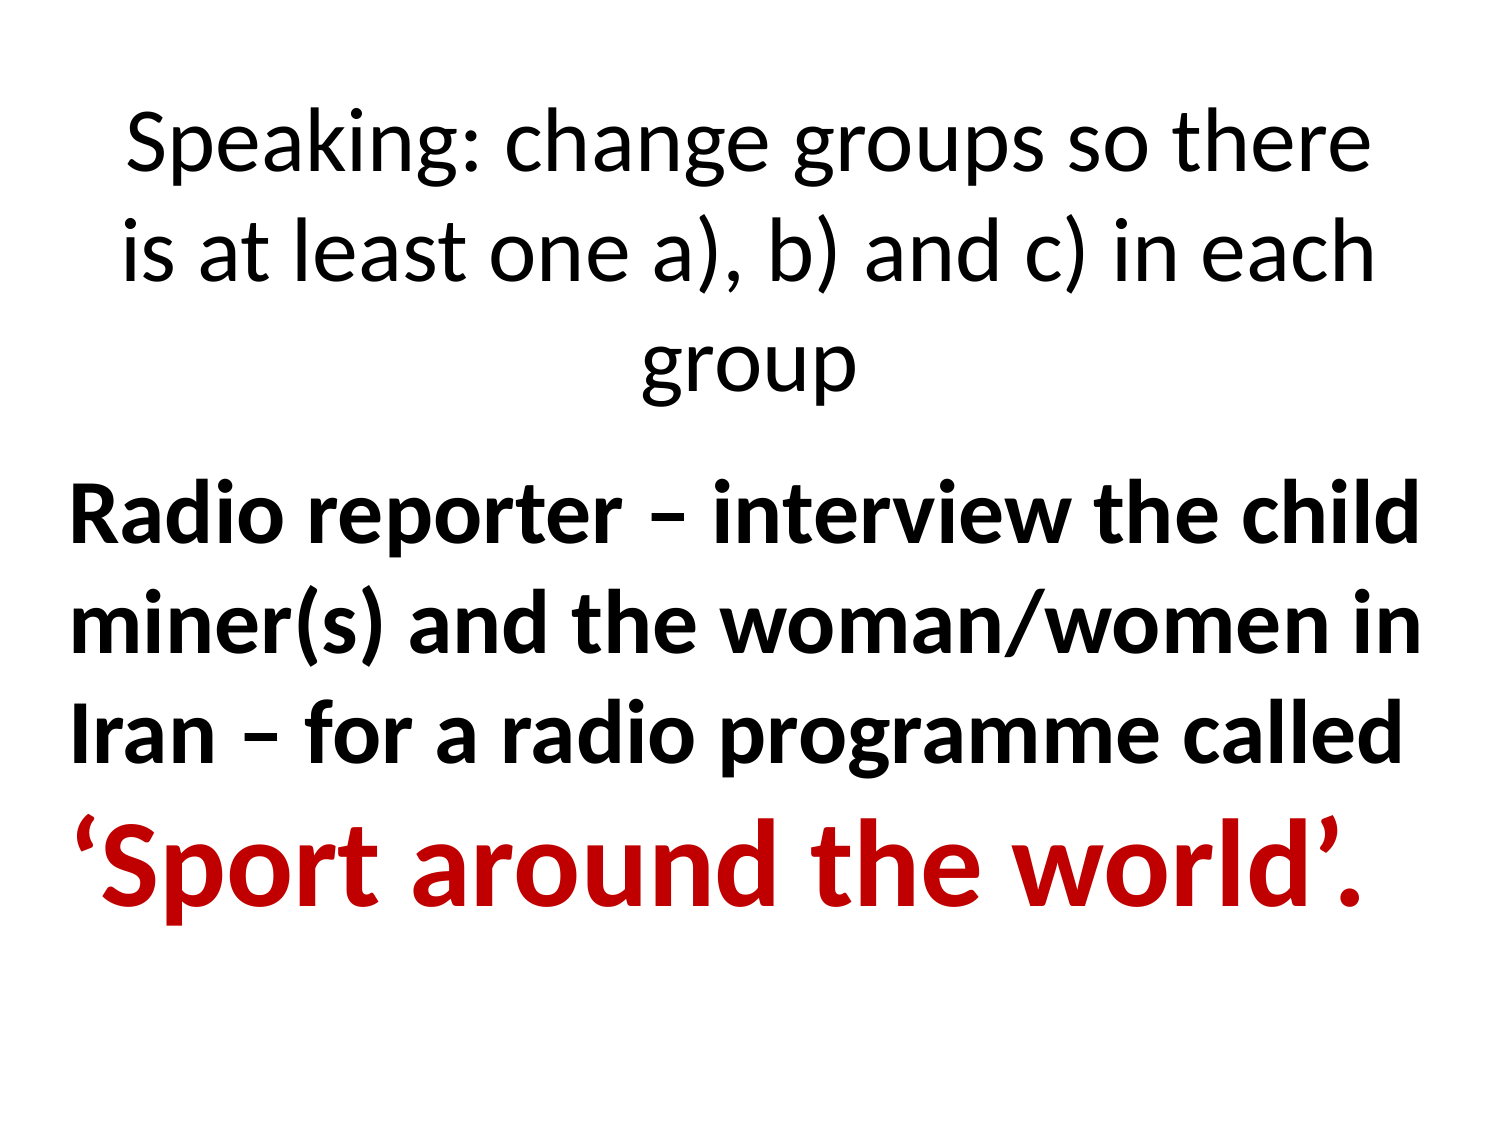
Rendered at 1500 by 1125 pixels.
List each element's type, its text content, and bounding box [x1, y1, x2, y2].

list Radio reporter – interview the child miner(s) and the woman/women in Iran – for a radio programme called ‘Sport around the world’. [53, 444, 1459, 1005]
title Speaking: change groups so there is at least one a), b) and c) in each group [75, 45, 1425, 444]
